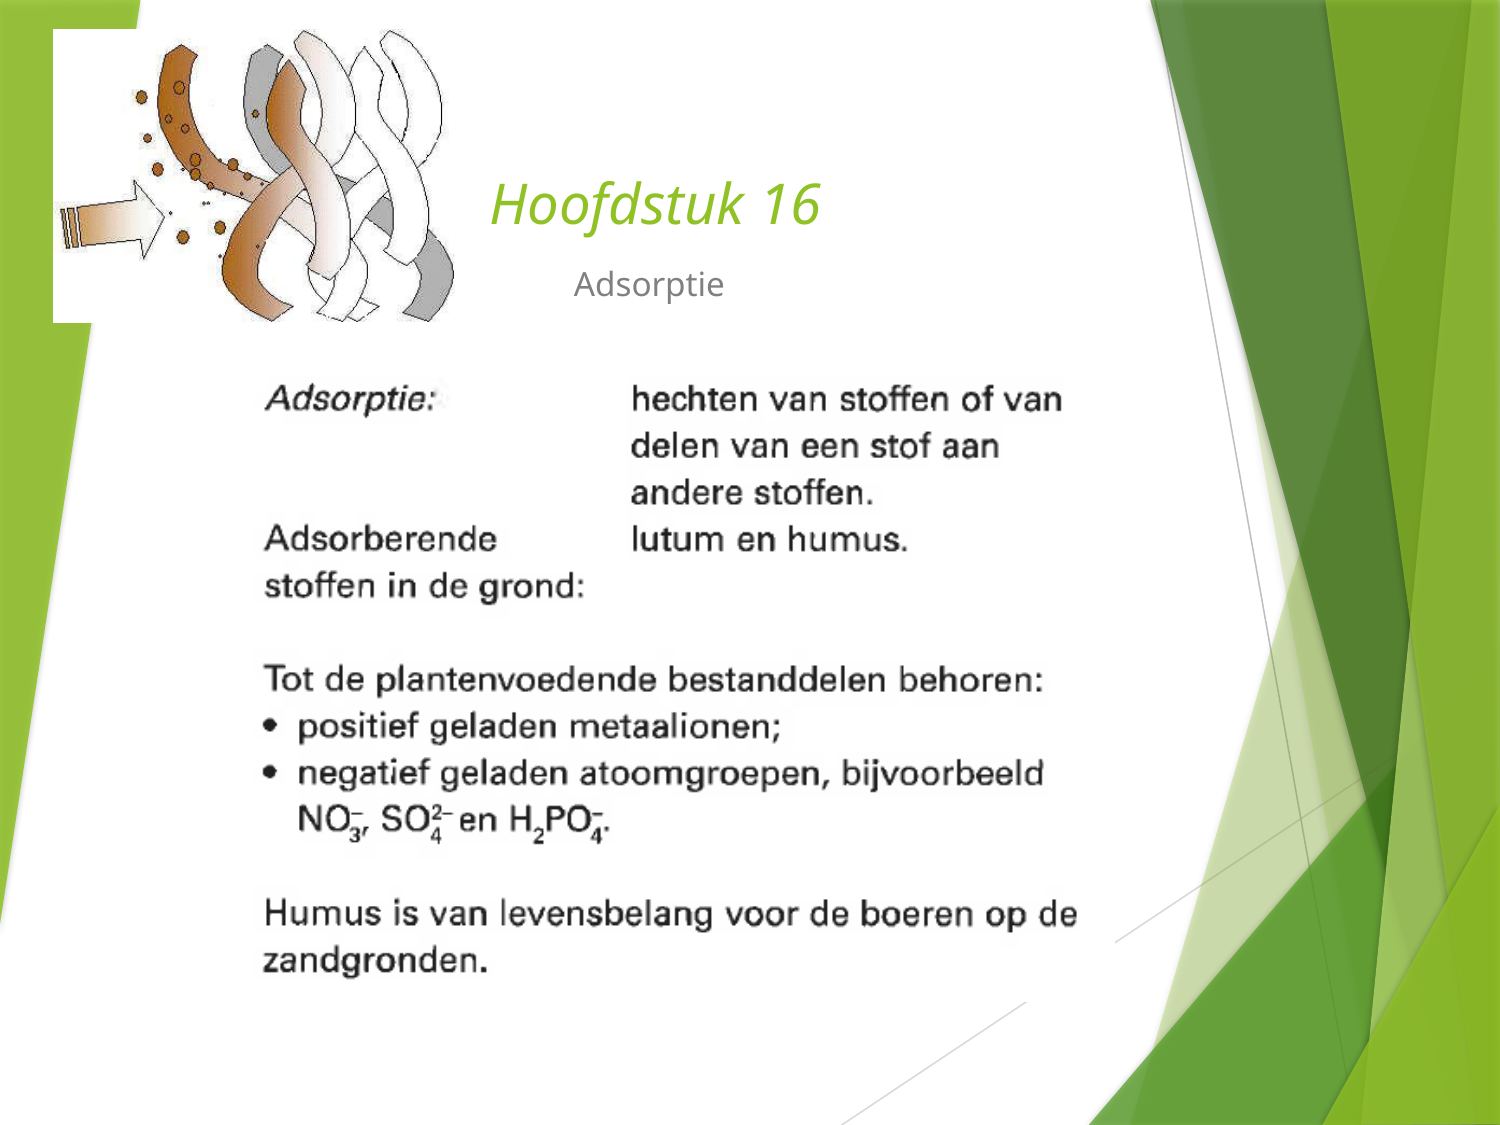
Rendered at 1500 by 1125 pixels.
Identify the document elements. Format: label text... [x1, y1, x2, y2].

picture [52, 29, 455, 323]
picture [253, 361, 1116, 1002]
title Hoofdstuk 16 [459, 101, 1199, 244]
subtitle Adsorptie [64, 255, 1235, 882]
